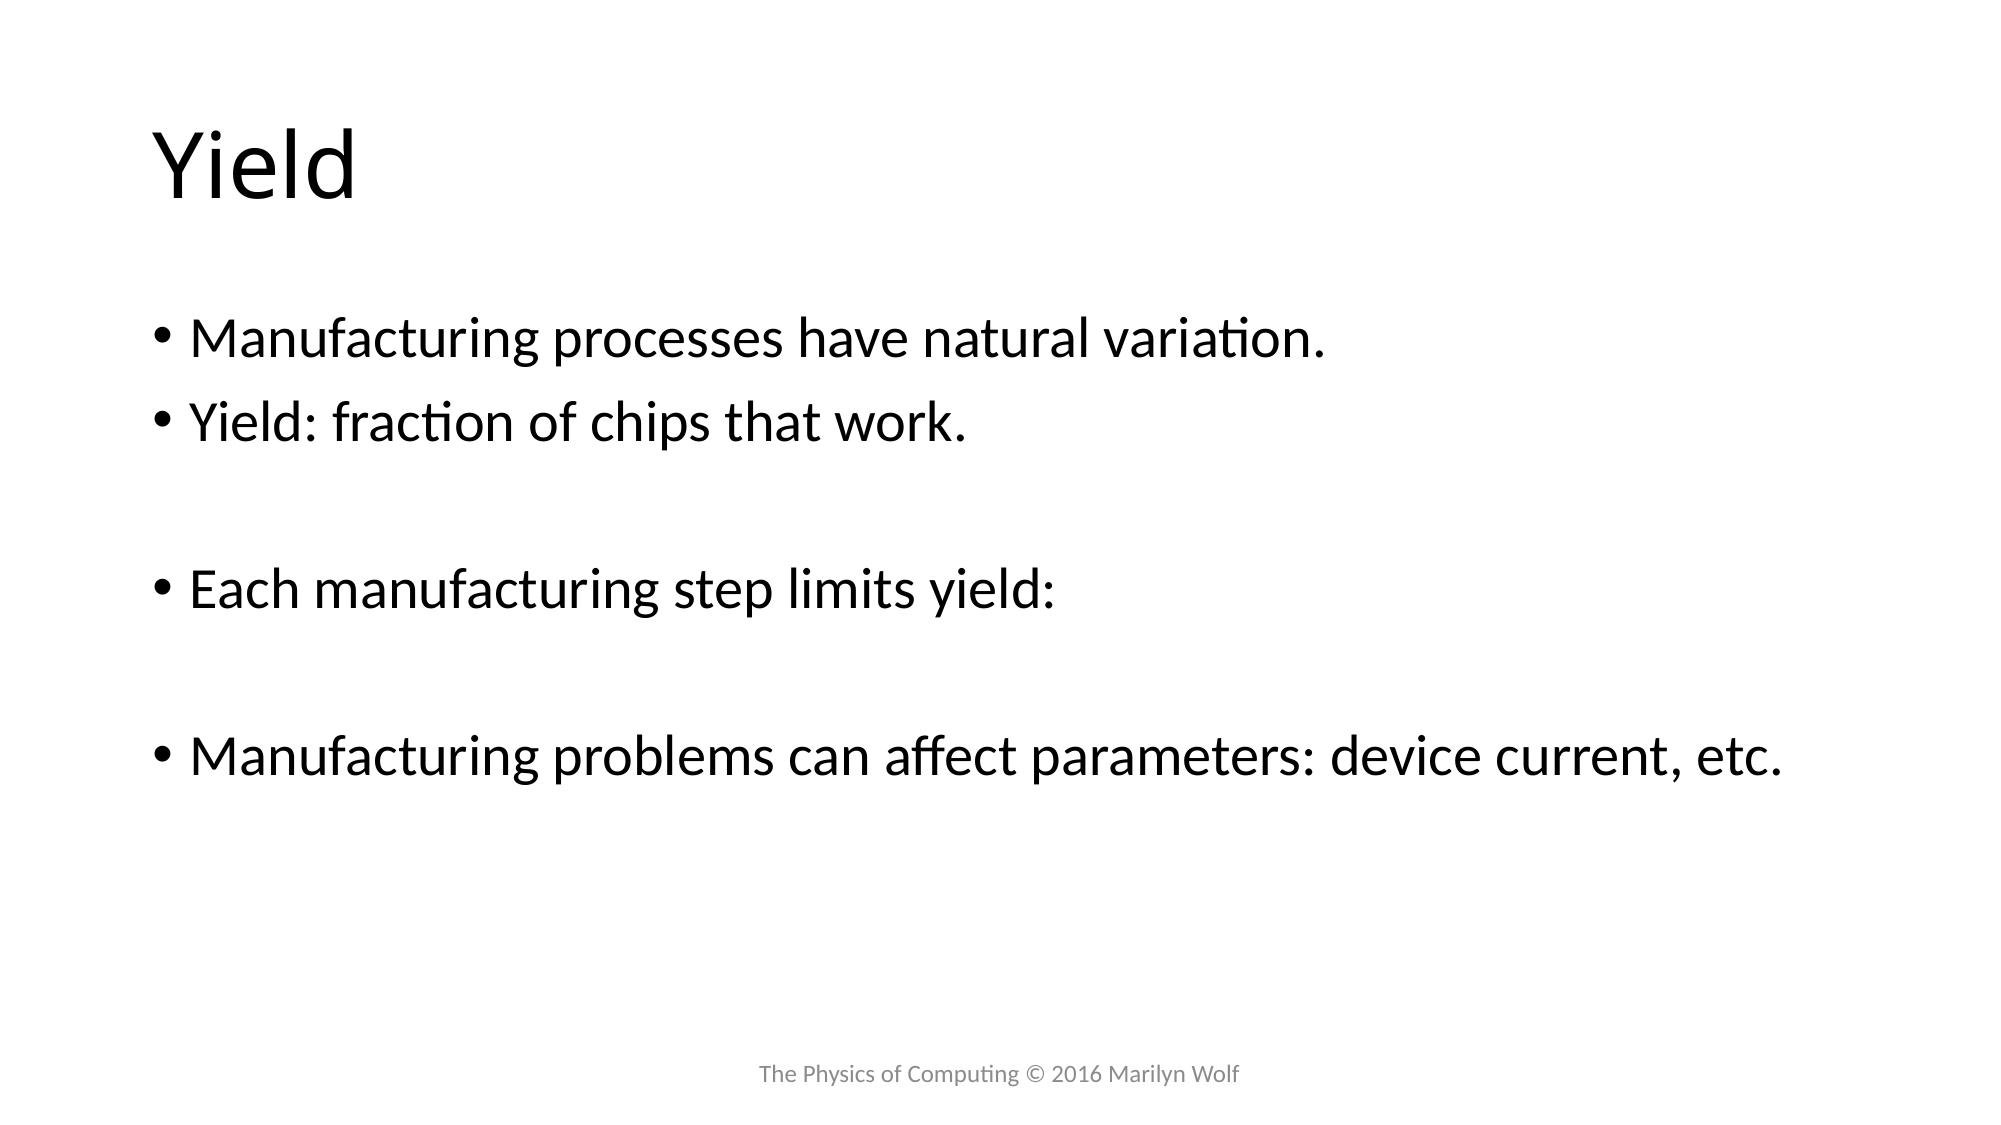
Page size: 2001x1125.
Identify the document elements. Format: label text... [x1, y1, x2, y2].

footer The Physics of Computing © 2016 Marilyn Wolf [662, 1042, 1338, 1103]
title Yield [137, 59, 1863, 278]
